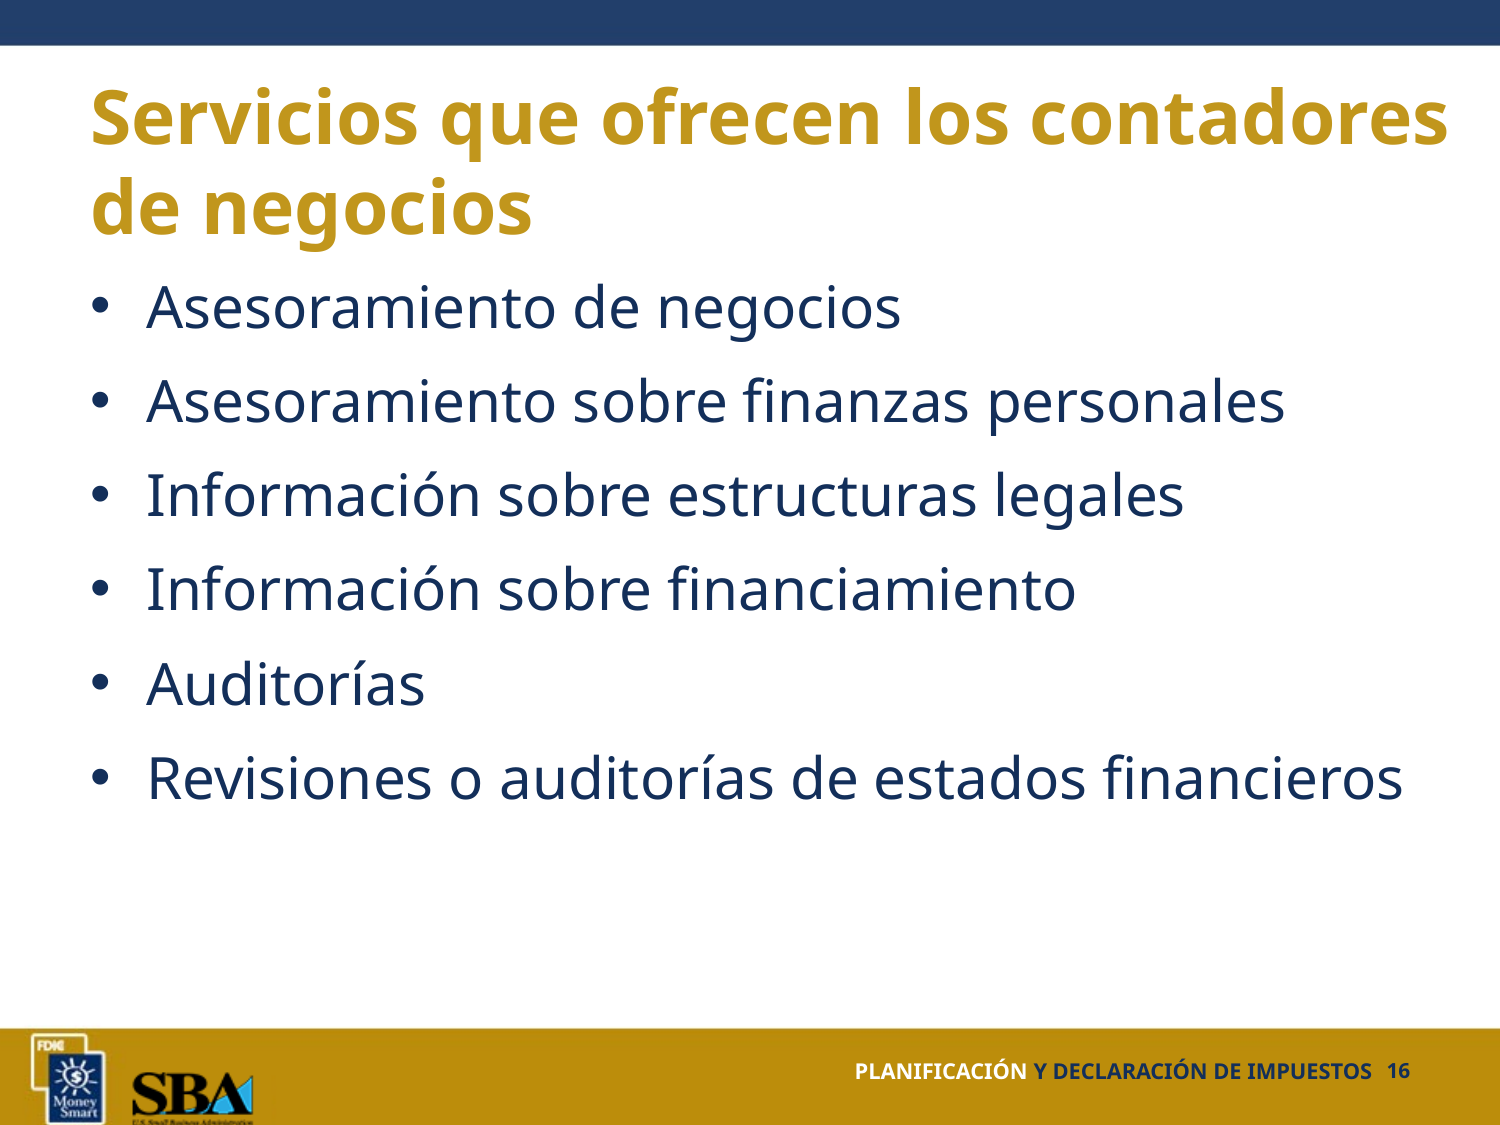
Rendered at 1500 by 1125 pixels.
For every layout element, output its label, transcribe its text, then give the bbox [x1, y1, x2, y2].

picture [0, 0, 1500, 1125]
list Asesoramiento de negocios Asesoramiento sobre finanzas personales Información sobre estructuras legales Información sobre financiamiento Auditorías Revisiones o auditorías de estados financieros [74, 262, 1426, 963]
title Servicios que ofrecen los contadores de negocios [74, 62, 1500, 163]
